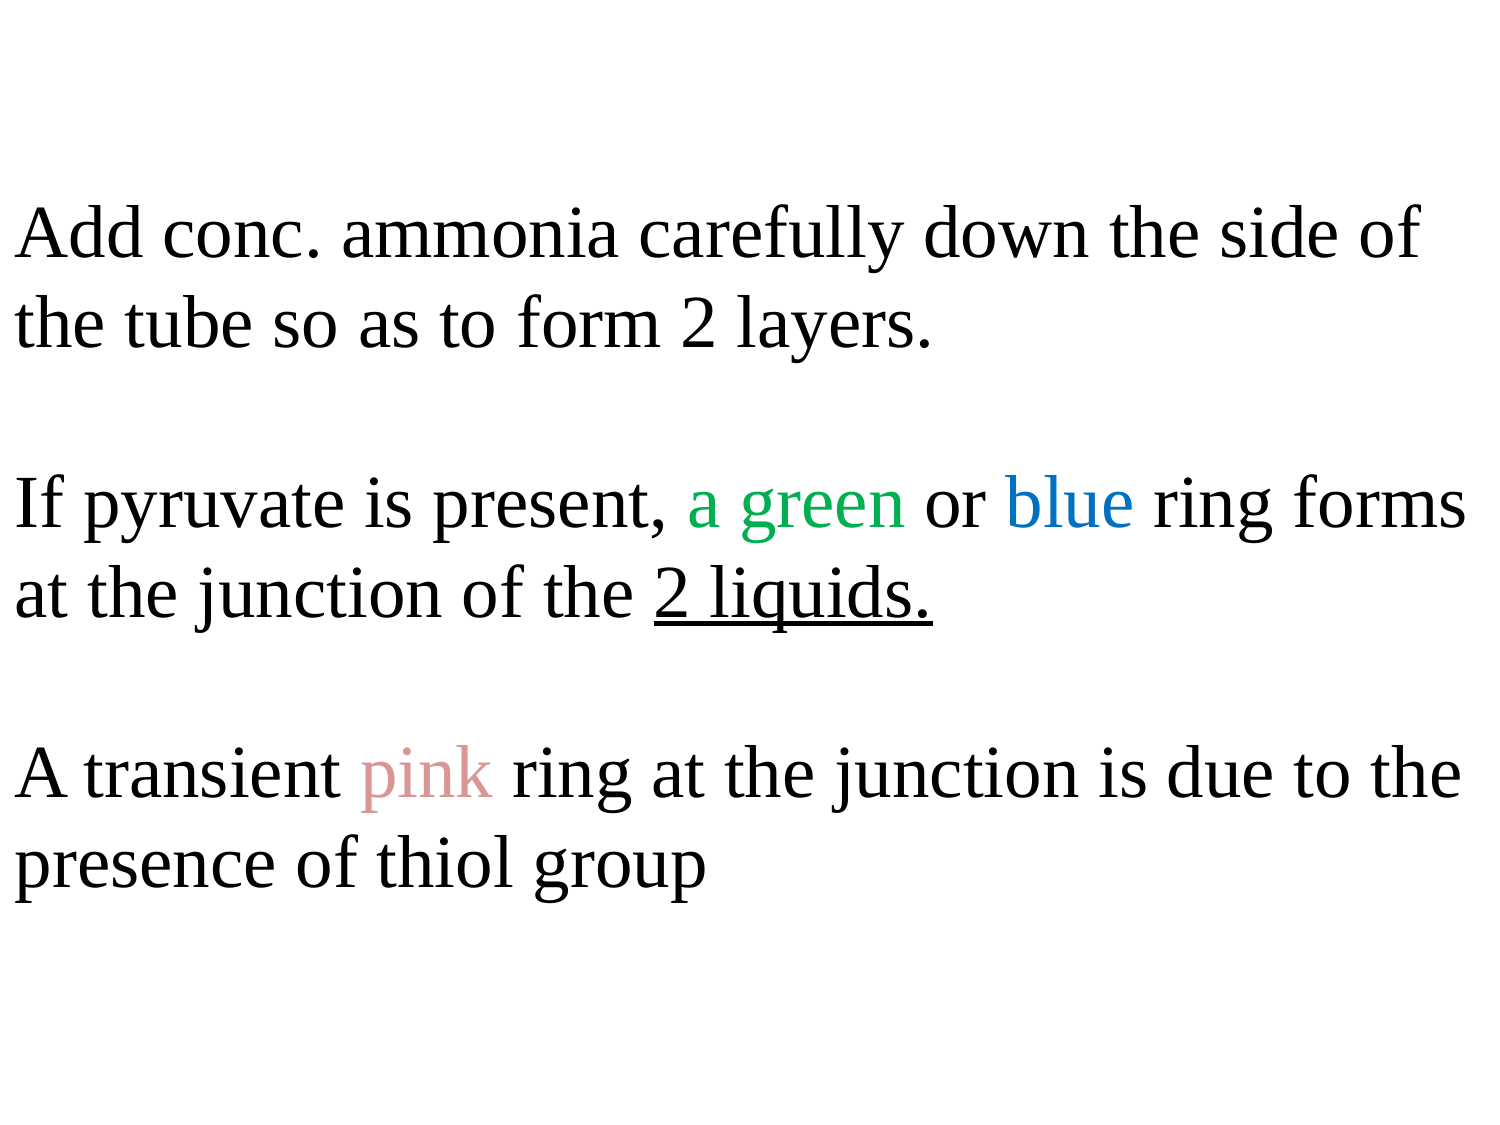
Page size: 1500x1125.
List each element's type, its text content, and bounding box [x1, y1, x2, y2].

text_box Add conc. ammonia carefully down the side of the tube so as to form 2 layers. If pyruvate is present, a green or blue ring forms at the junction of the 2 liquids. A transient pink ring at the junction is due to the presence of thiol group [0, 174, 1500, 910]
